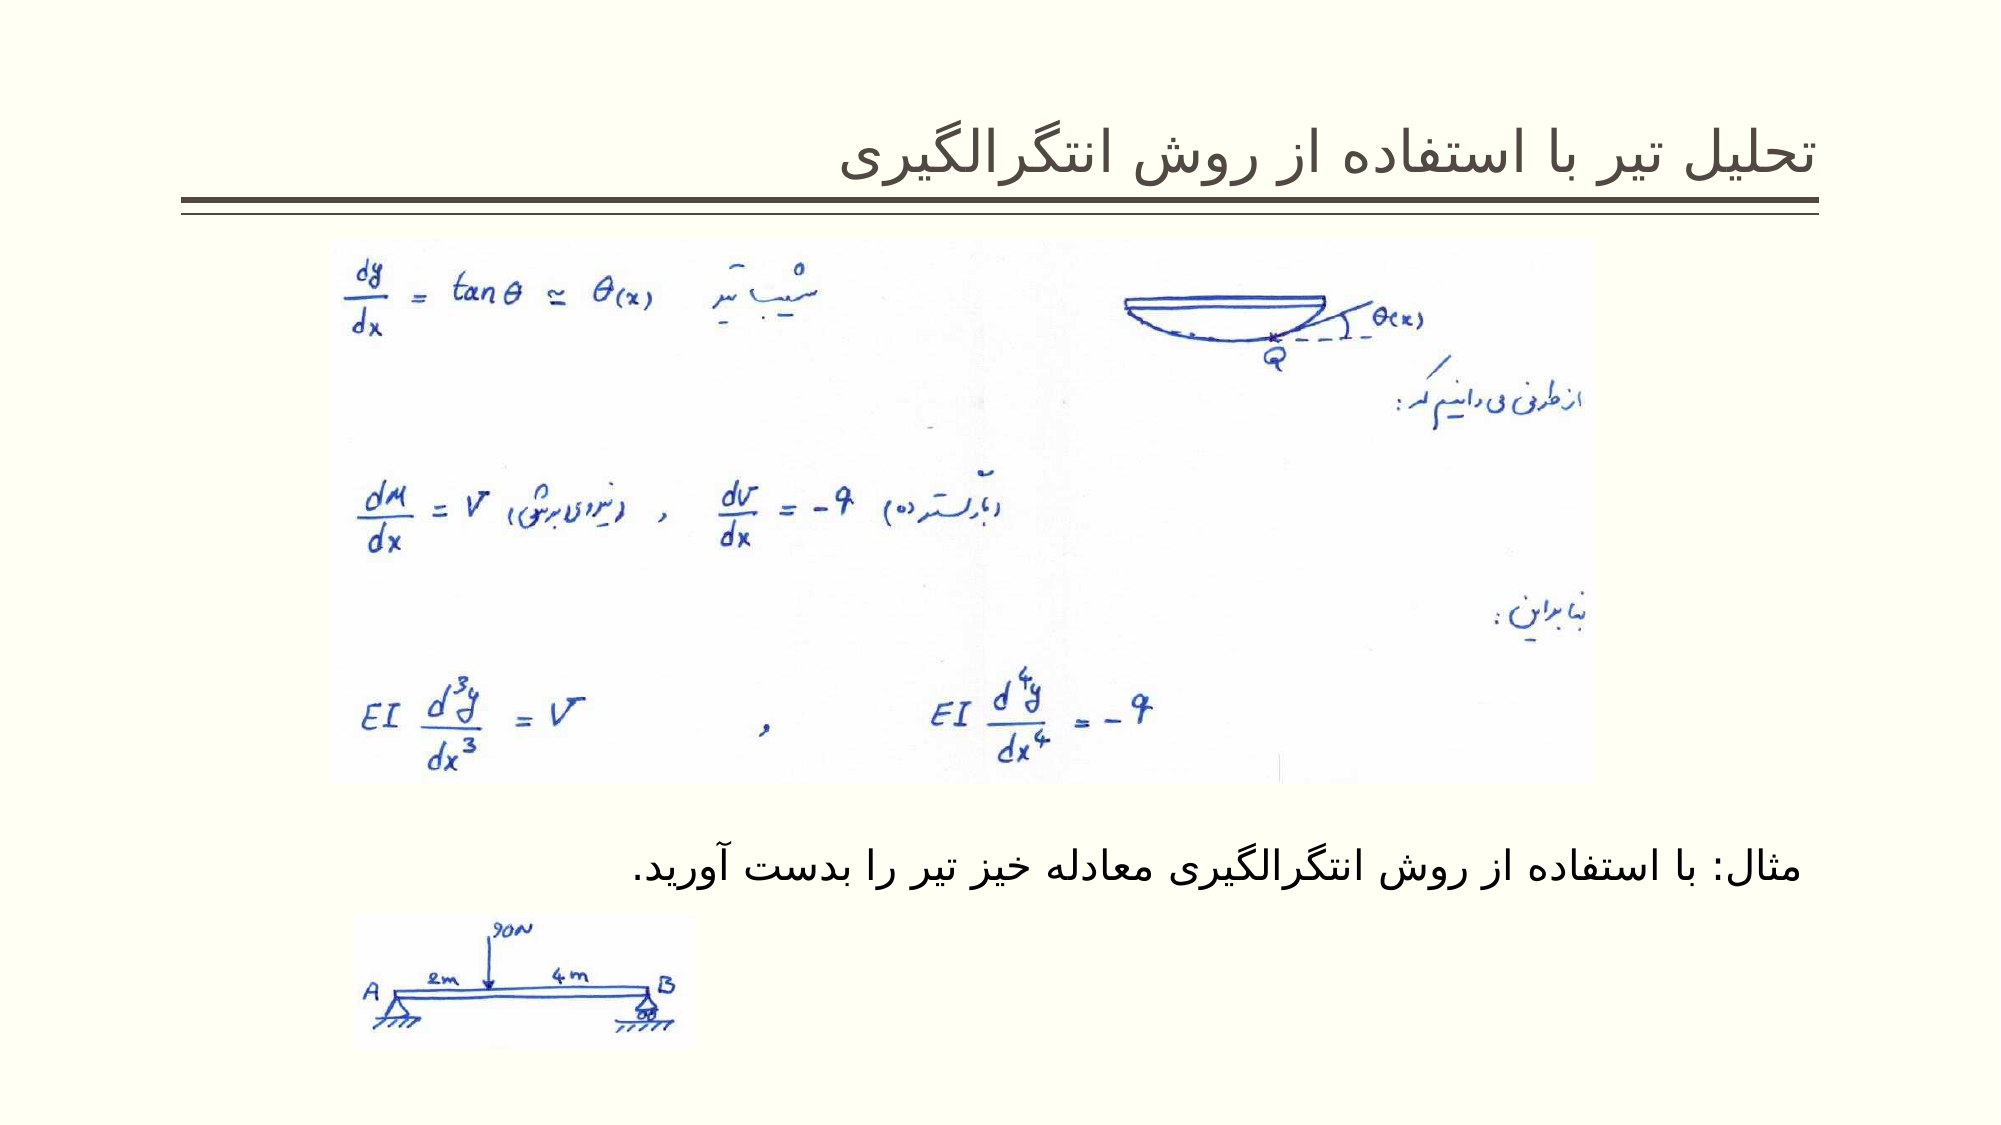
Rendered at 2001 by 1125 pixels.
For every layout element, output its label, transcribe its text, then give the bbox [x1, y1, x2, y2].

picture [354, 914, 696, 1049]
picture [331, 239, 1596, 784]
title تحلیل تیر با استفاده از روش انتگرالگیری [181, 12, 1819, 193]
text_box مثال: با استفاده از روش انتگرالگیری معادله خیز تیر را بدست آورید. [181, 806, 1819, 897]
